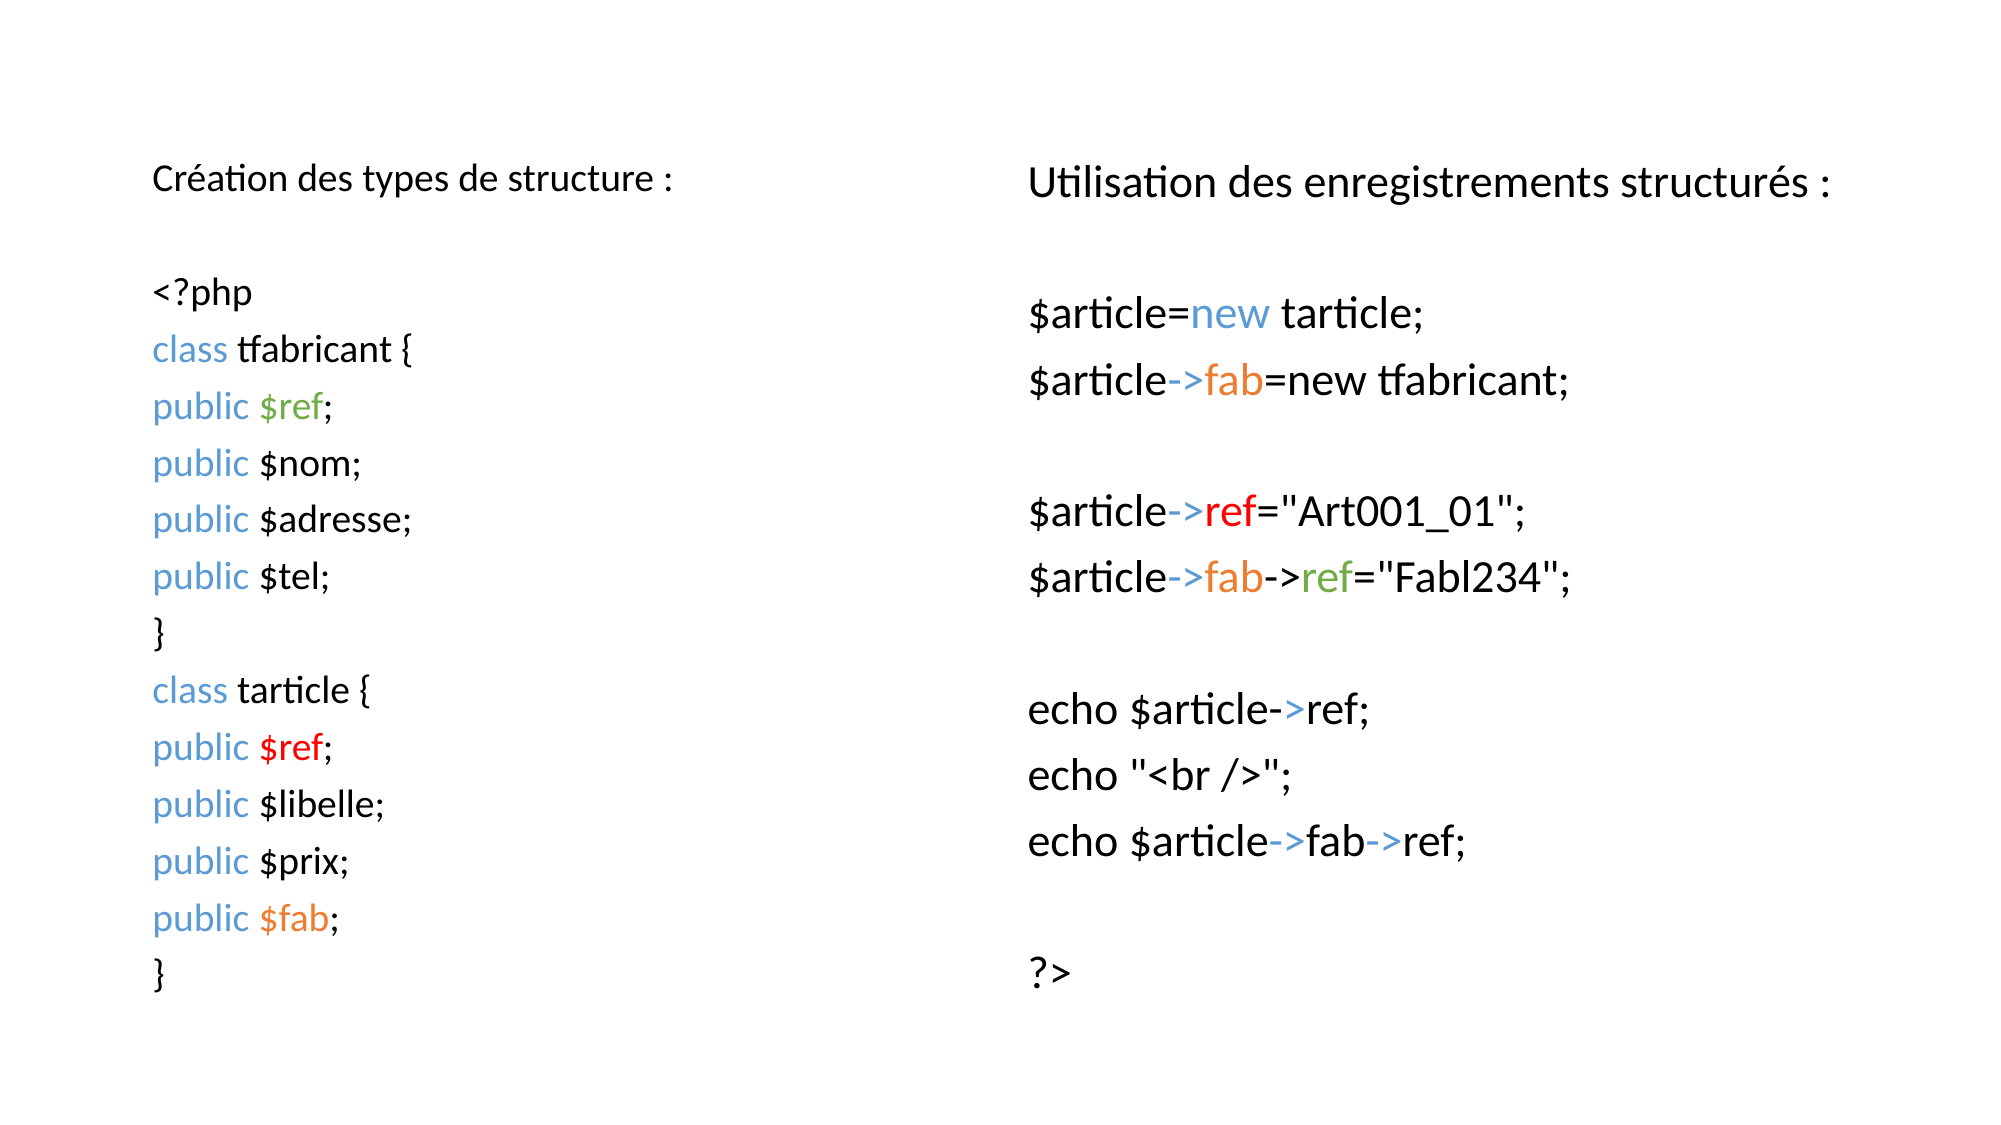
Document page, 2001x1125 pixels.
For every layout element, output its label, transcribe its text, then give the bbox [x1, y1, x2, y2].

list Création des types de structure : <?php class tfabricant { public $ref; public $nom; public $adresse; public $tel; } class tarticle { public $ref; public $libelle; public $prix; public $fab; } [137, 149, 988, 1014]
list Utilisation des enregistrements structurés : $article=new tarticle; $article->fab=new tfabricant; $article->ref="Art001_01"; $article->fab->ref="Fabl234"; echo $article->ref; echo "<br />"; echo $article->fab->ref; ?> [1012, 149, 1863, 1014]
